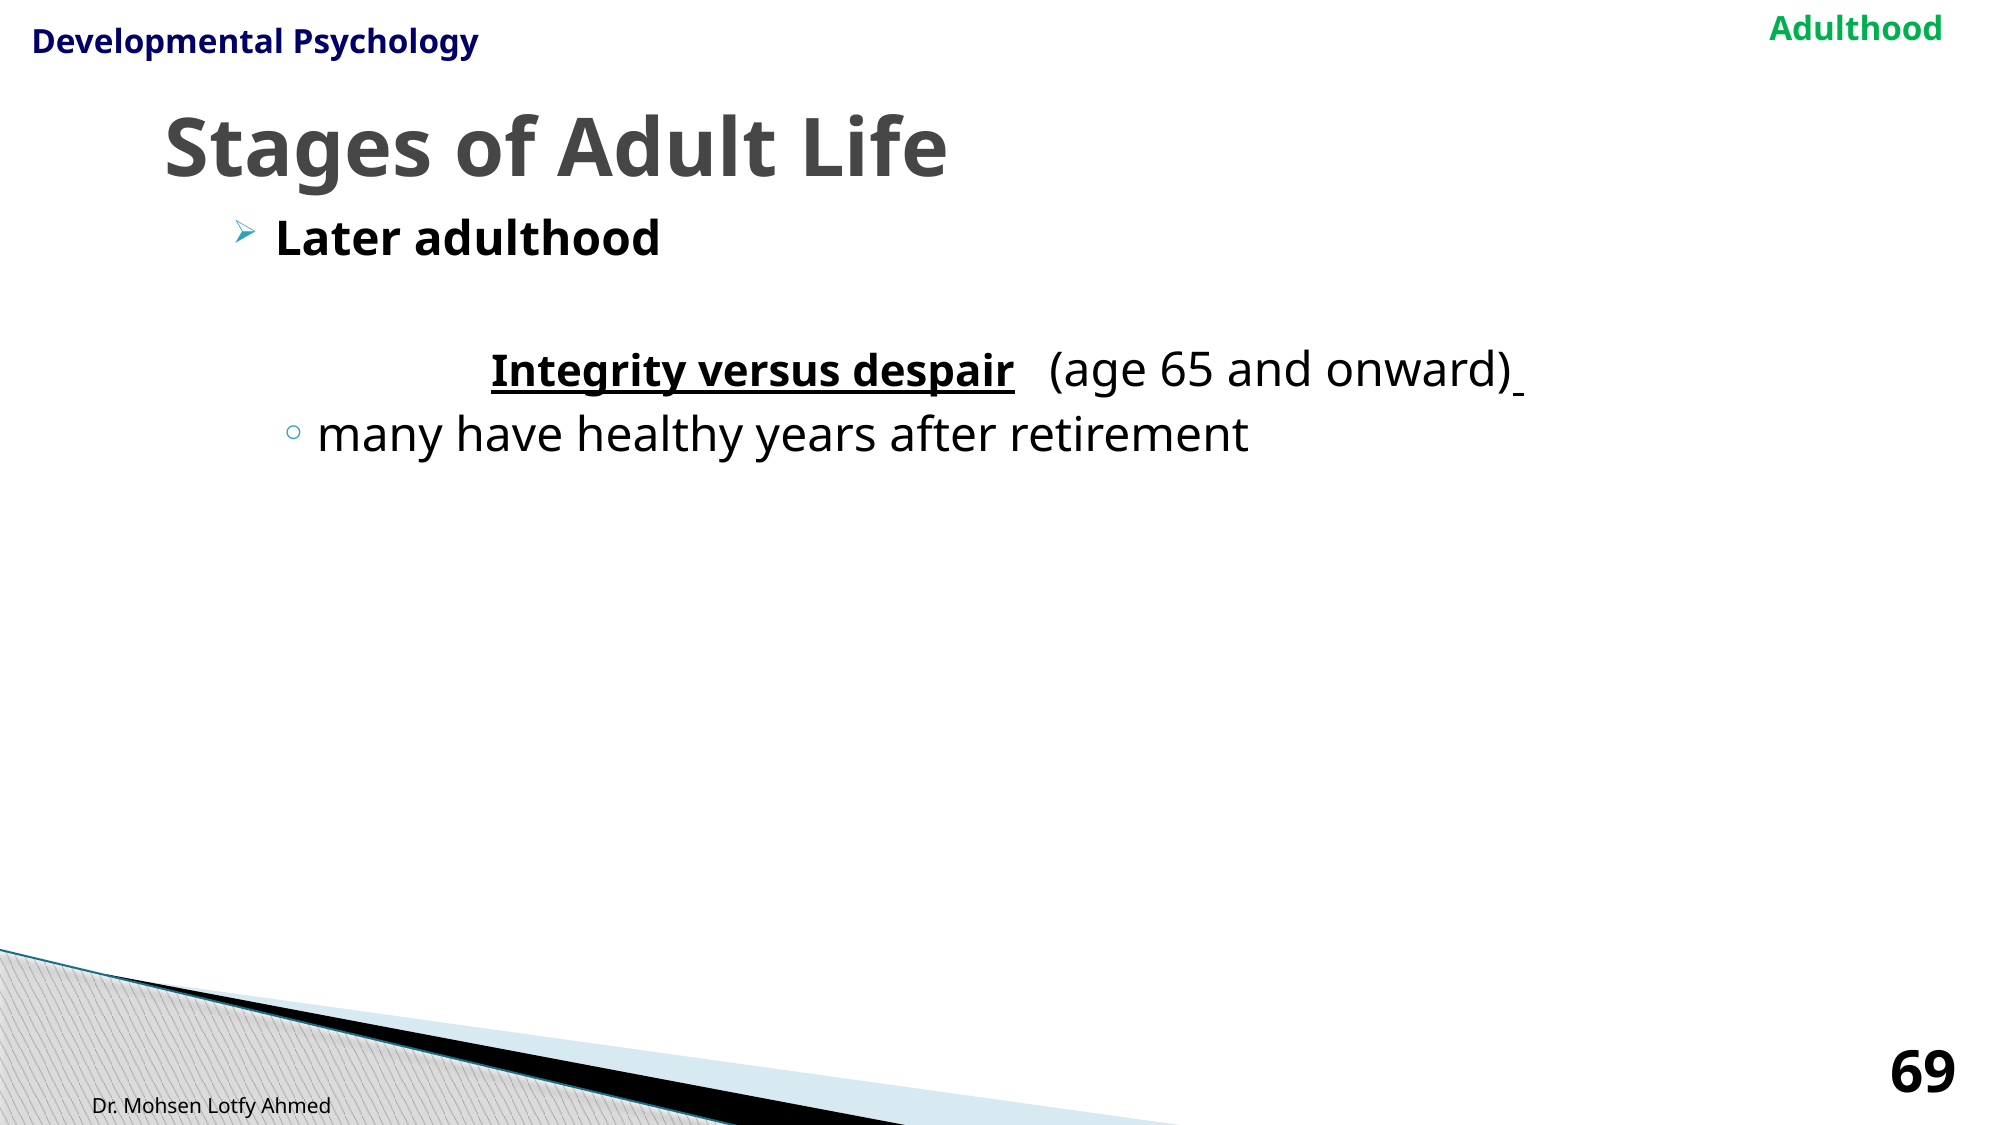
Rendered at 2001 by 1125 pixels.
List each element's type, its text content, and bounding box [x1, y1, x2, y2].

title Stages of Adult Life [150, 87, 1850, 200]
text_box Developmental Psychology [16, 12, 767, 68]
footer Dr. Mohsen Lotfy Ahmed [0, 1065, 347, 1125]
text_box Adulthood [1754, 0, 2000, 55]
slide_number 69 [1829, 1024, 1972, 1112]
list Later adulthood Integrity versus despair (age 65 and onward) many have healthy years after retirement [200, 200, 1834, 988]
